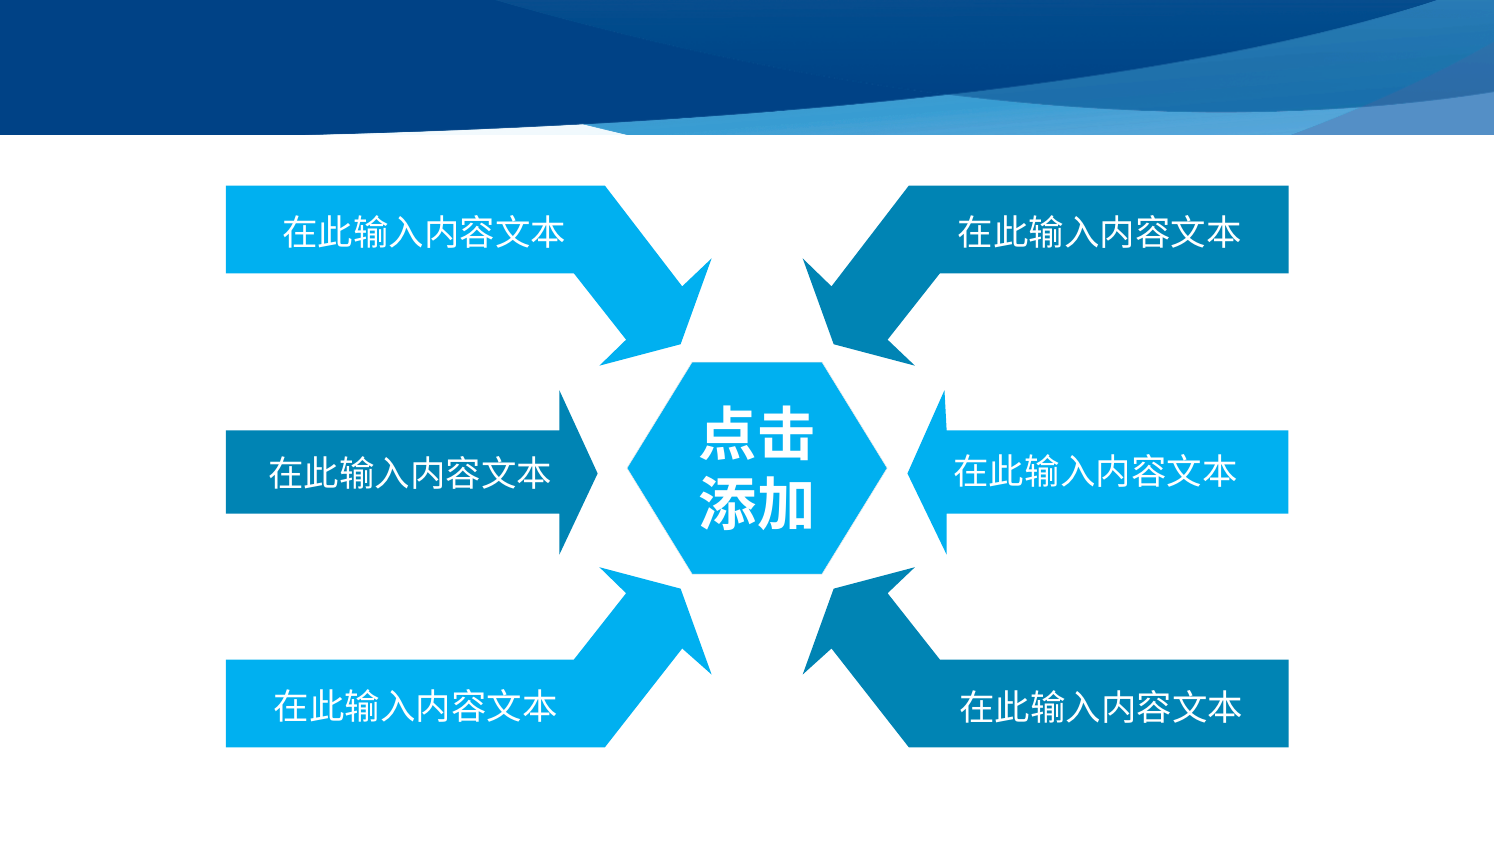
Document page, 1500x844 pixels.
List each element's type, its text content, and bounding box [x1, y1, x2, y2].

text_box [225, 567, 712, 748]
text_box [225, 390, 584, 443]
text_box 在此输入内容文本 [212, 443, 609, 502]
text_box 在此输入内容文本 [225, 676, 607, 735]
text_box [626, 361, 888, 575]
text_box [802, 567, 1289, 748]
text_box 在此输入内容文本 [910, 202, 1290, 260]
text_box 在此输入内容文本 [232, 202, 615, 260]
text_box [225, 185, 712, 366]
text_box [921, 390, 1289, 441]
text_box [225, 502, 585, 555]
text_box [920, 500, 1289, 555]
text_box 在此输入内容文本 [897, 441, 1294, 500]
text_box [802, 185, 1289, 366]
picture [0, 0, 1494, 135]
text_box 在此输入内容文本 [913, 677, 1290, 736]
